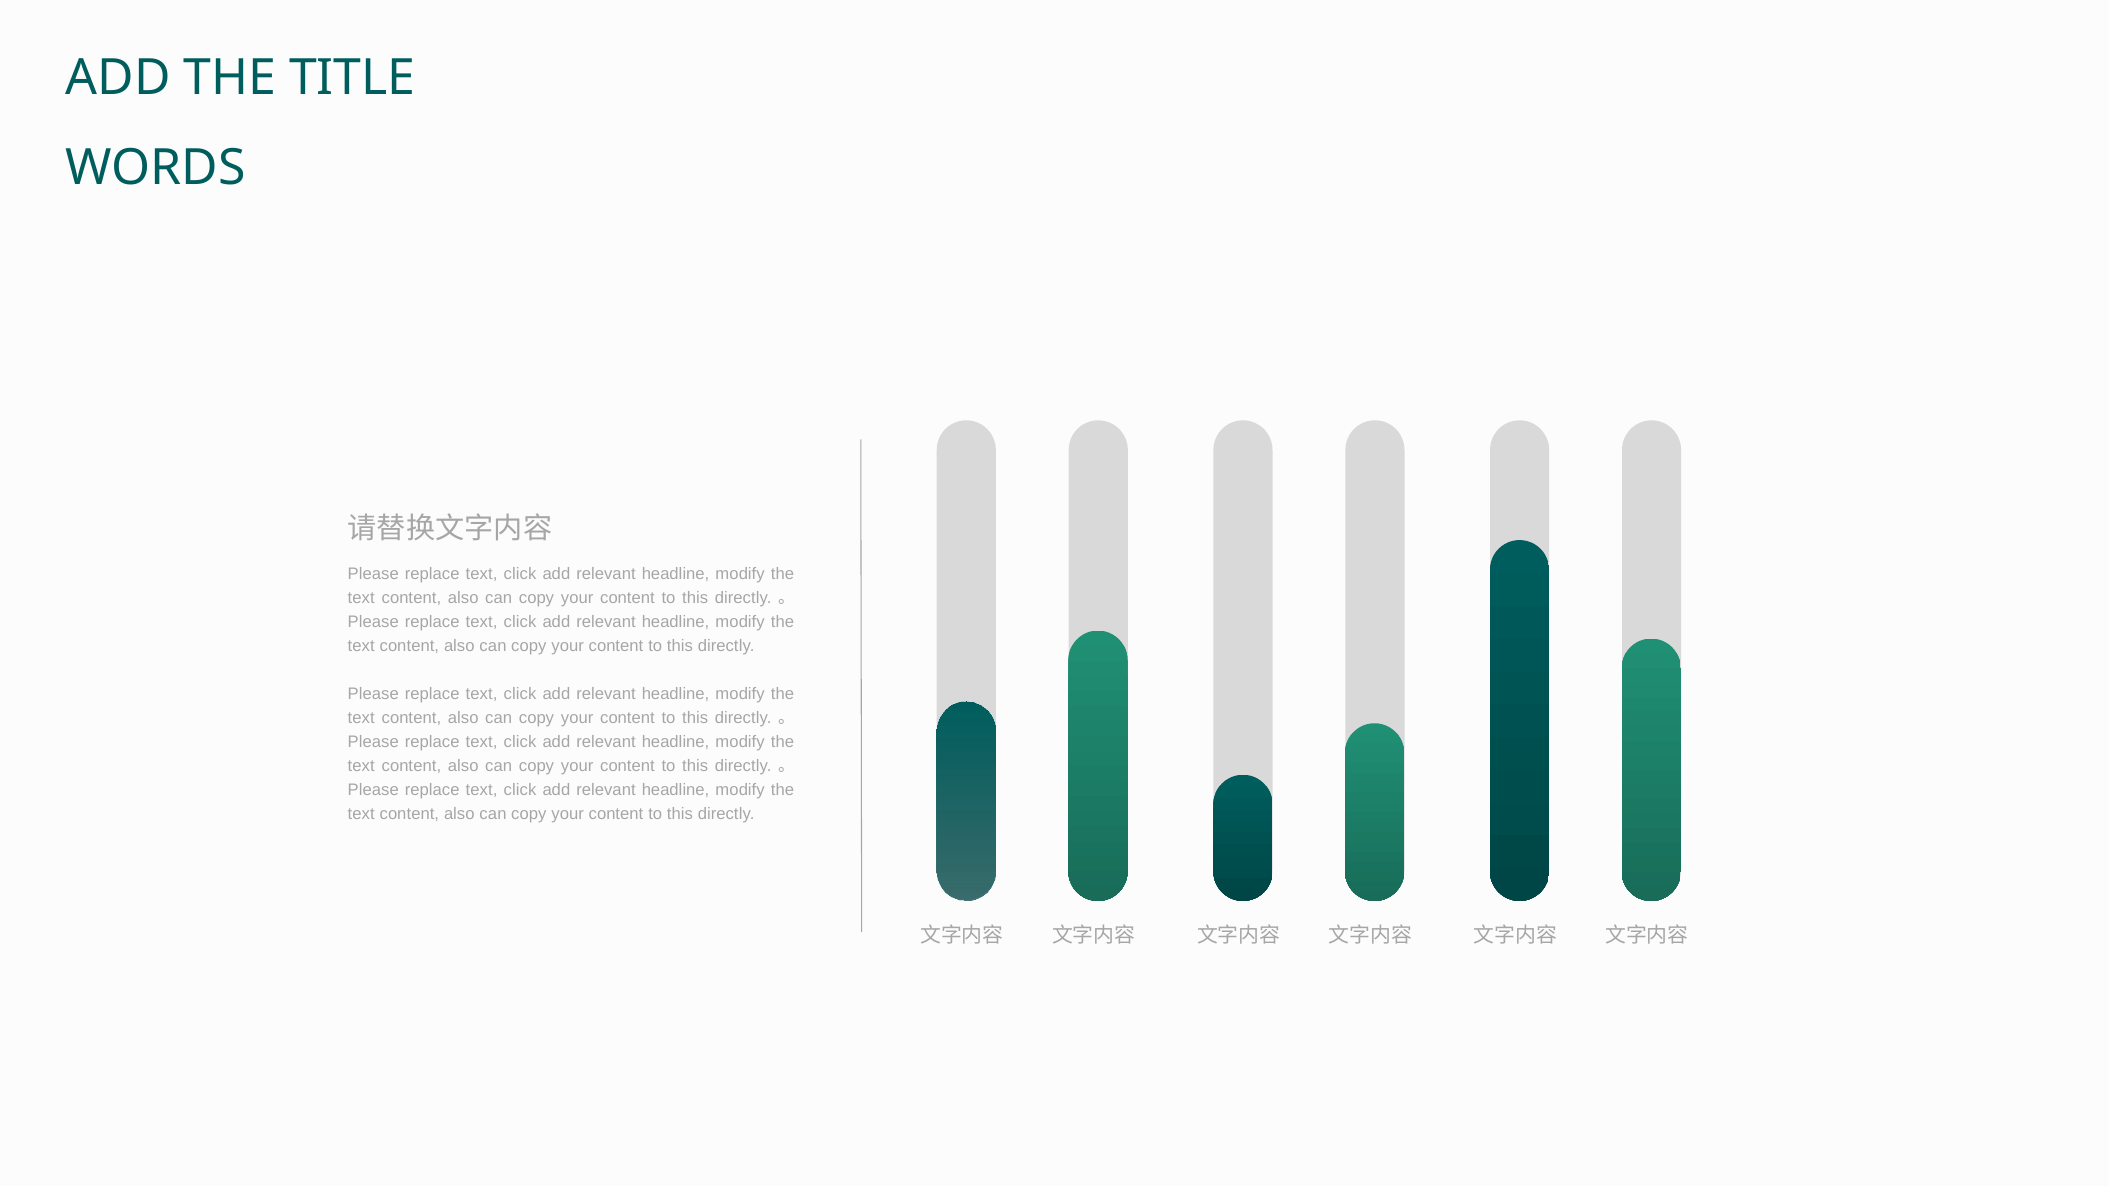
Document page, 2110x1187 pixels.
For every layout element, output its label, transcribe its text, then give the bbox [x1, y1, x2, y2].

text_box 文字内容 [1166, 916, 1297, 947]
text_box 文字内容 [1442, 916, 1574, 947]
text_box 文字内容 [889, 916, 1021, 947]
text_box 请替换文字内容 [347, 502, 657, 545]
text_box Please replace text, click add relevant headline, modify the text content, also can copy your content to this directly.。 Please replace text, click add relevant headline, modify the text content, also can copy your content to this directly. Please replace text, click add relevant headline, modify the text content, also can copy your content to this directly.。 Please replace text, click add relevant headline, modify the text content, also can copy your content to this directly.。 Please replace text, click add relevant headline, modify the text content, also can copy your content to this directly. [347, 559, 795, 823]
text_box 文字内容 [1297, 916, 1442, 947]
text_box 文字内容 [1574, 916, 1720, 947]
text_box ADD THE TITLE WORDS [50, 7, 583, 202]
text_box 文字内容 [1021, 916, 1166, 947]
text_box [936, 420, 1682, 900]
